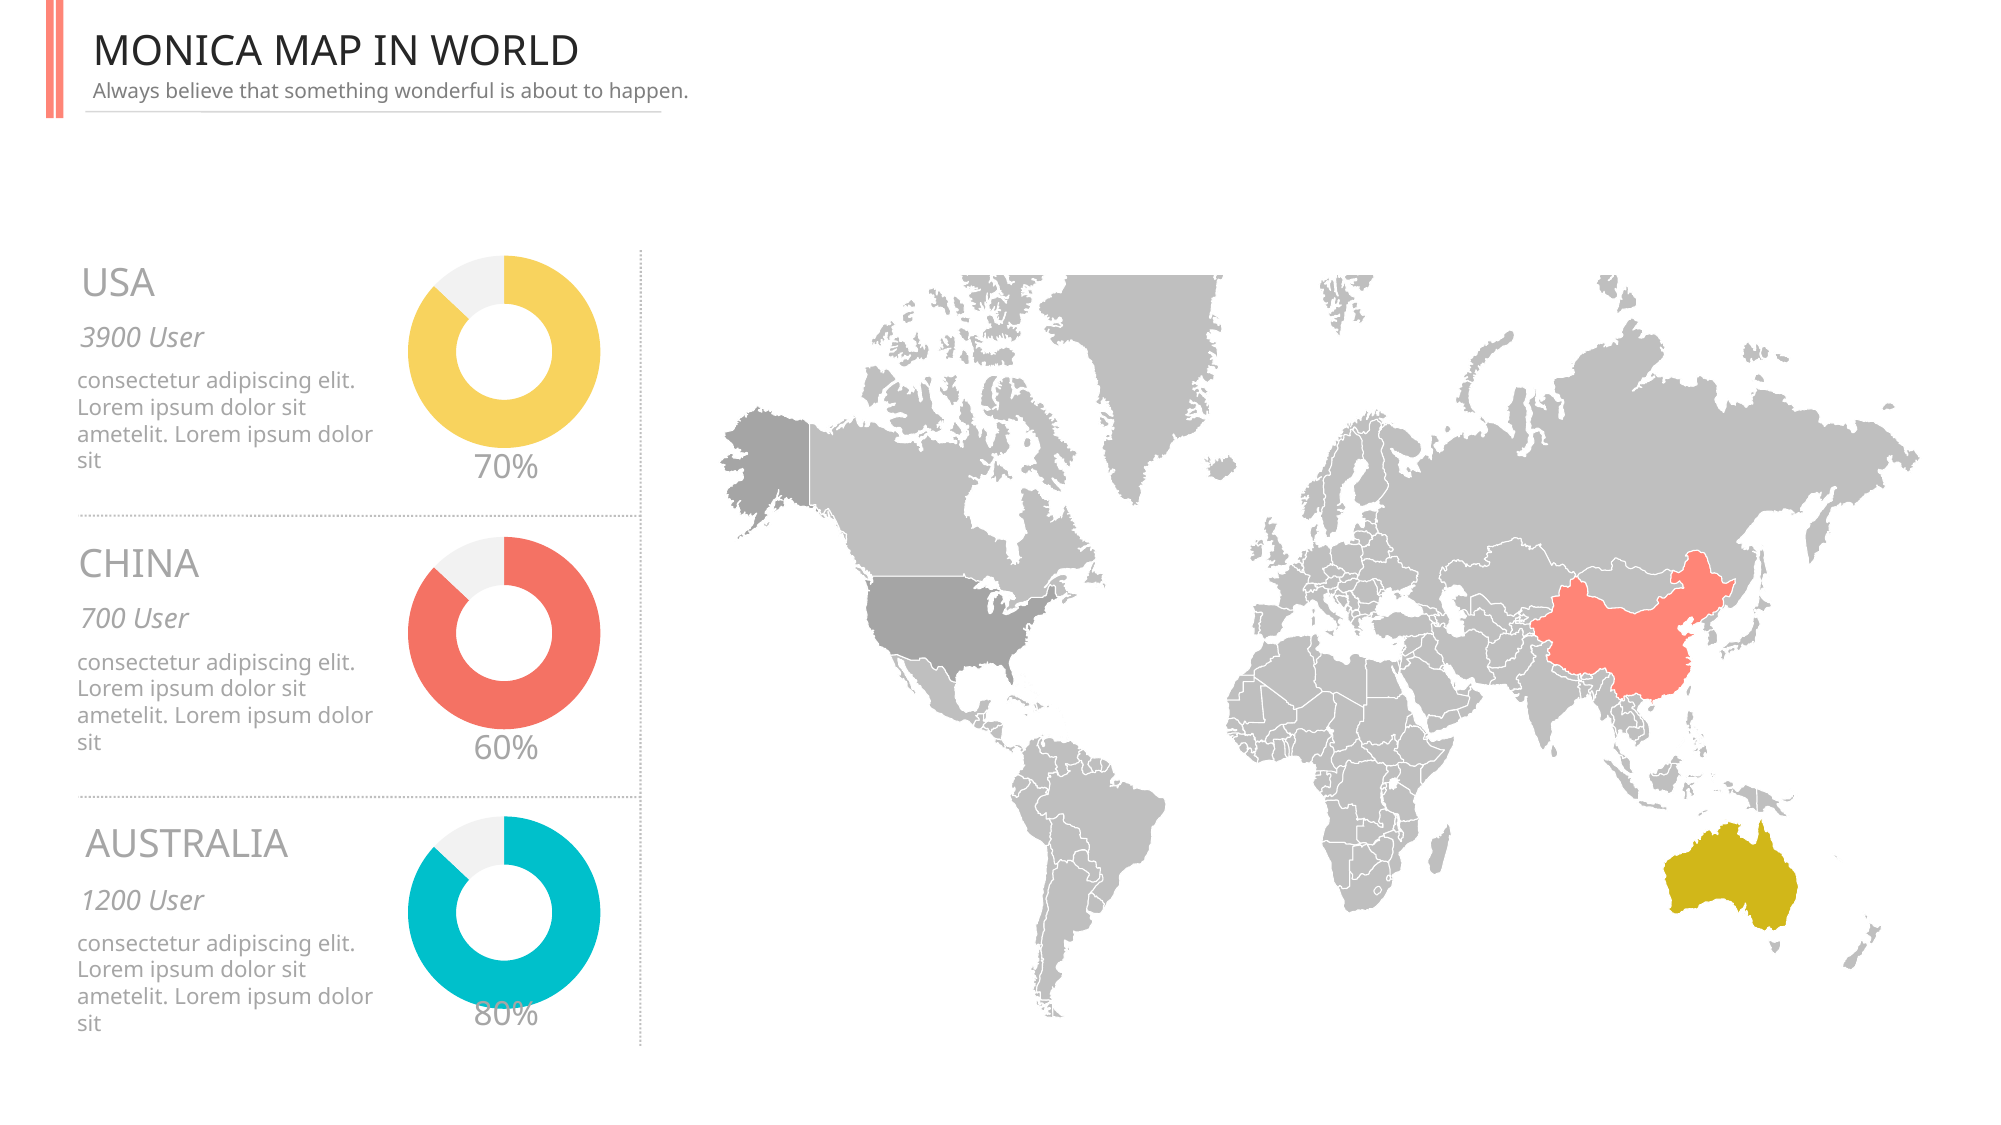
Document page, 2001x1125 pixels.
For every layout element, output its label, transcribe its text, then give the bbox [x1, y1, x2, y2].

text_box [62, 249, 634, 493]
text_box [62, 531, 634, 775]
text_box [62, 810, 634, 1045]
text_box Always believe that something wonderful is about to happen. [78, 70, 713, 111]
text_box MONICA MAP IN WORLD [78, 15, 713, 70]
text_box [46, 0, 64, 119]
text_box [718, 274, 1922, 1019]
